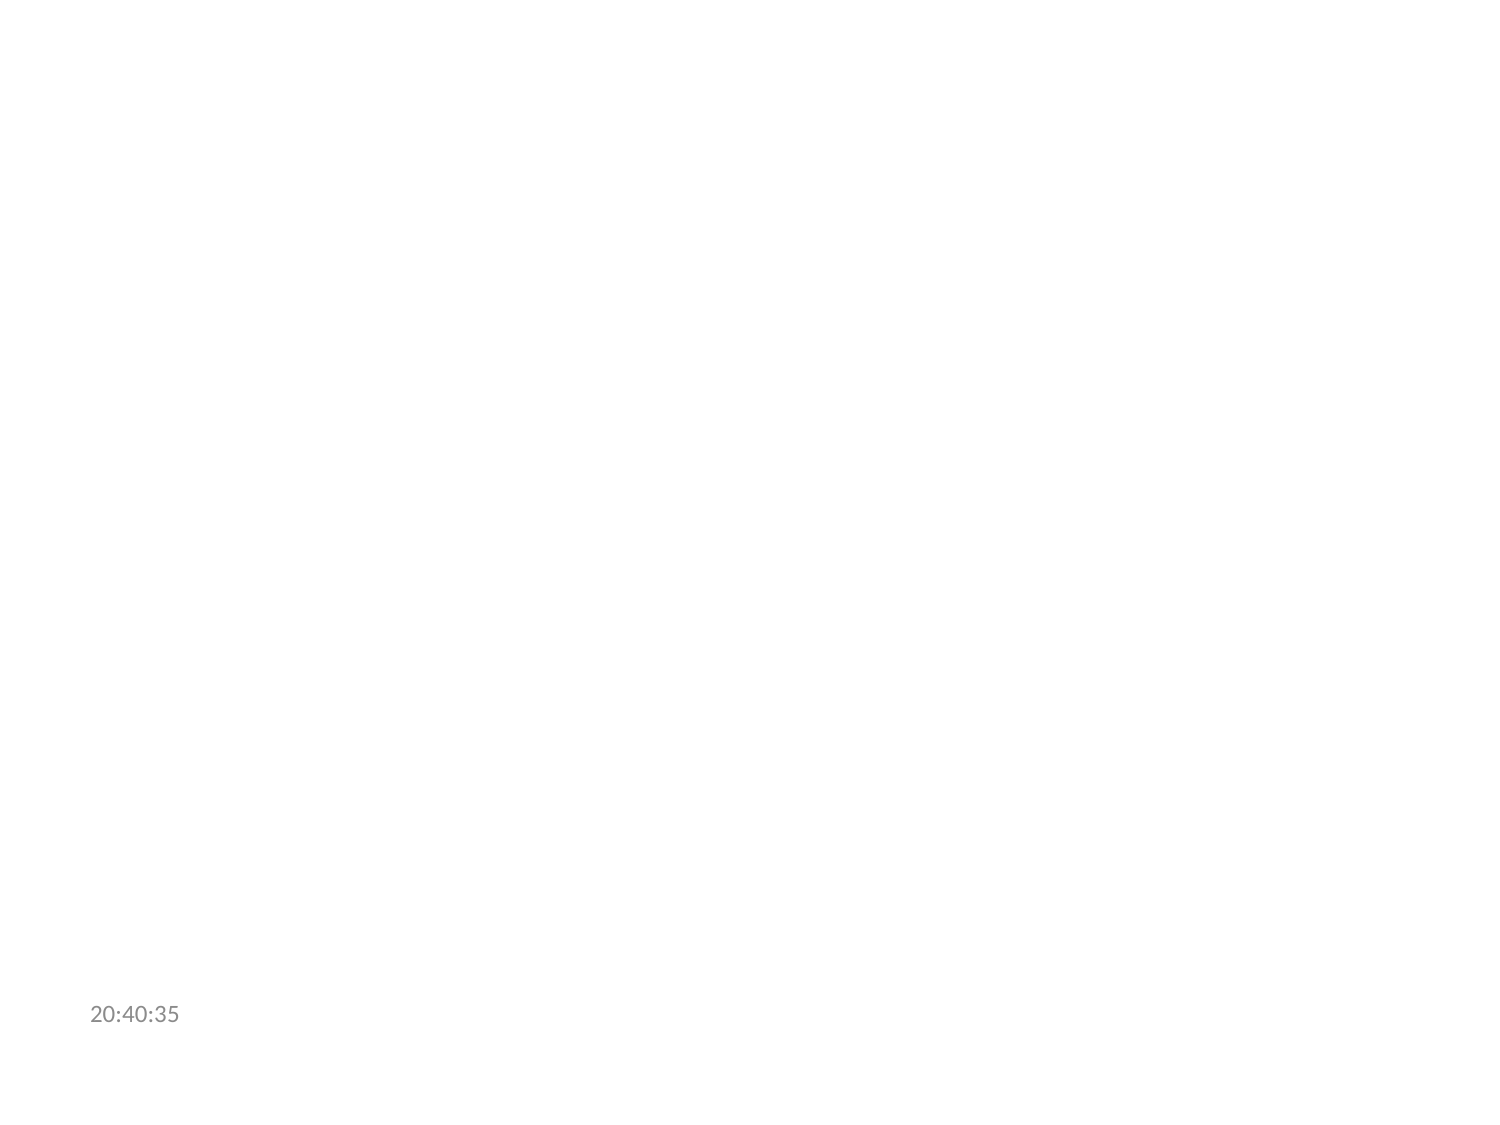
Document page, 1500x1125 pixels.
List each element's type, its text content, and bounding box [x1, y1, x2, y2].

text_box 15:35:09 [75, 982, 425, 1043]
